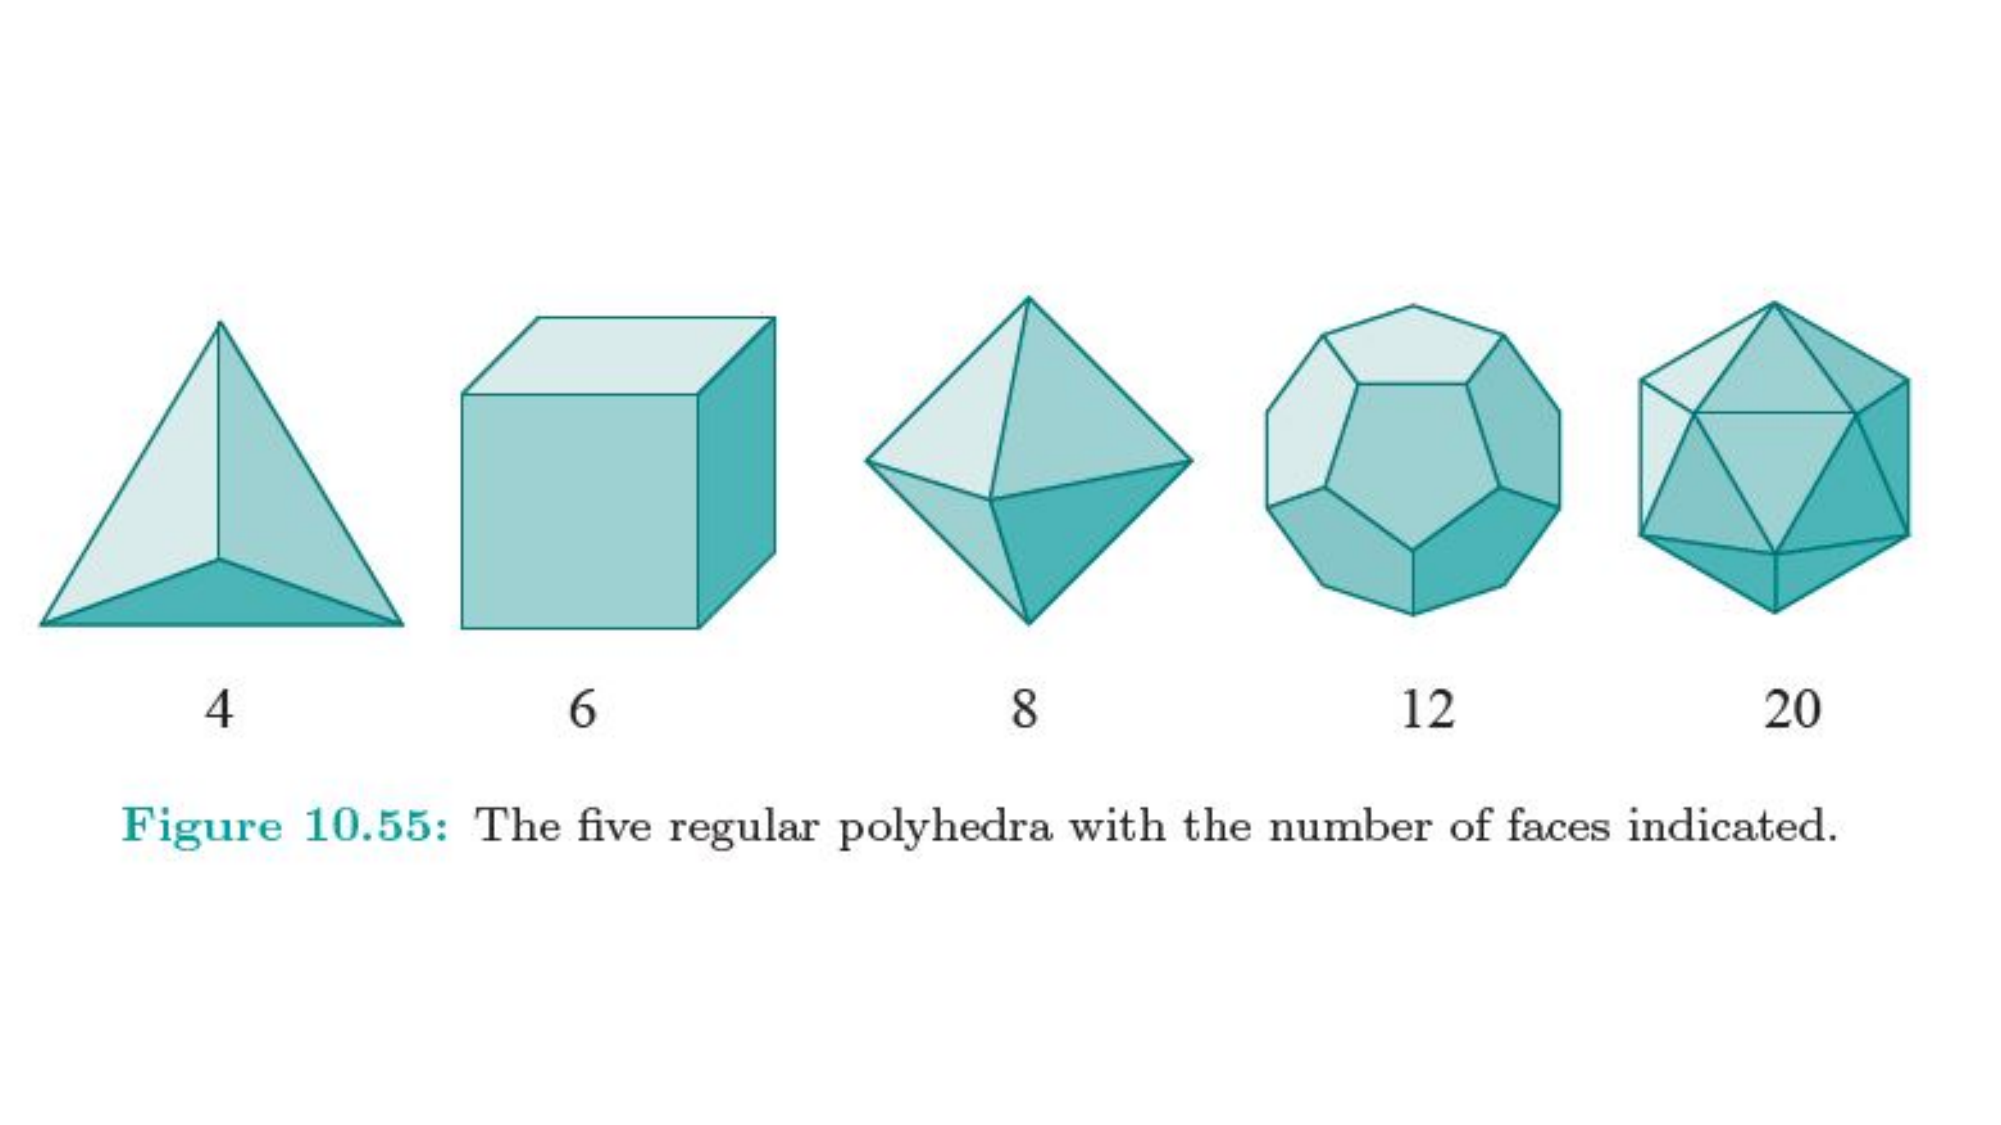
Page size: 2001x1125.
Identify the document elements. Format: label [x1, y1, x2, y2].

picture [0, 245, 2000, 880]
